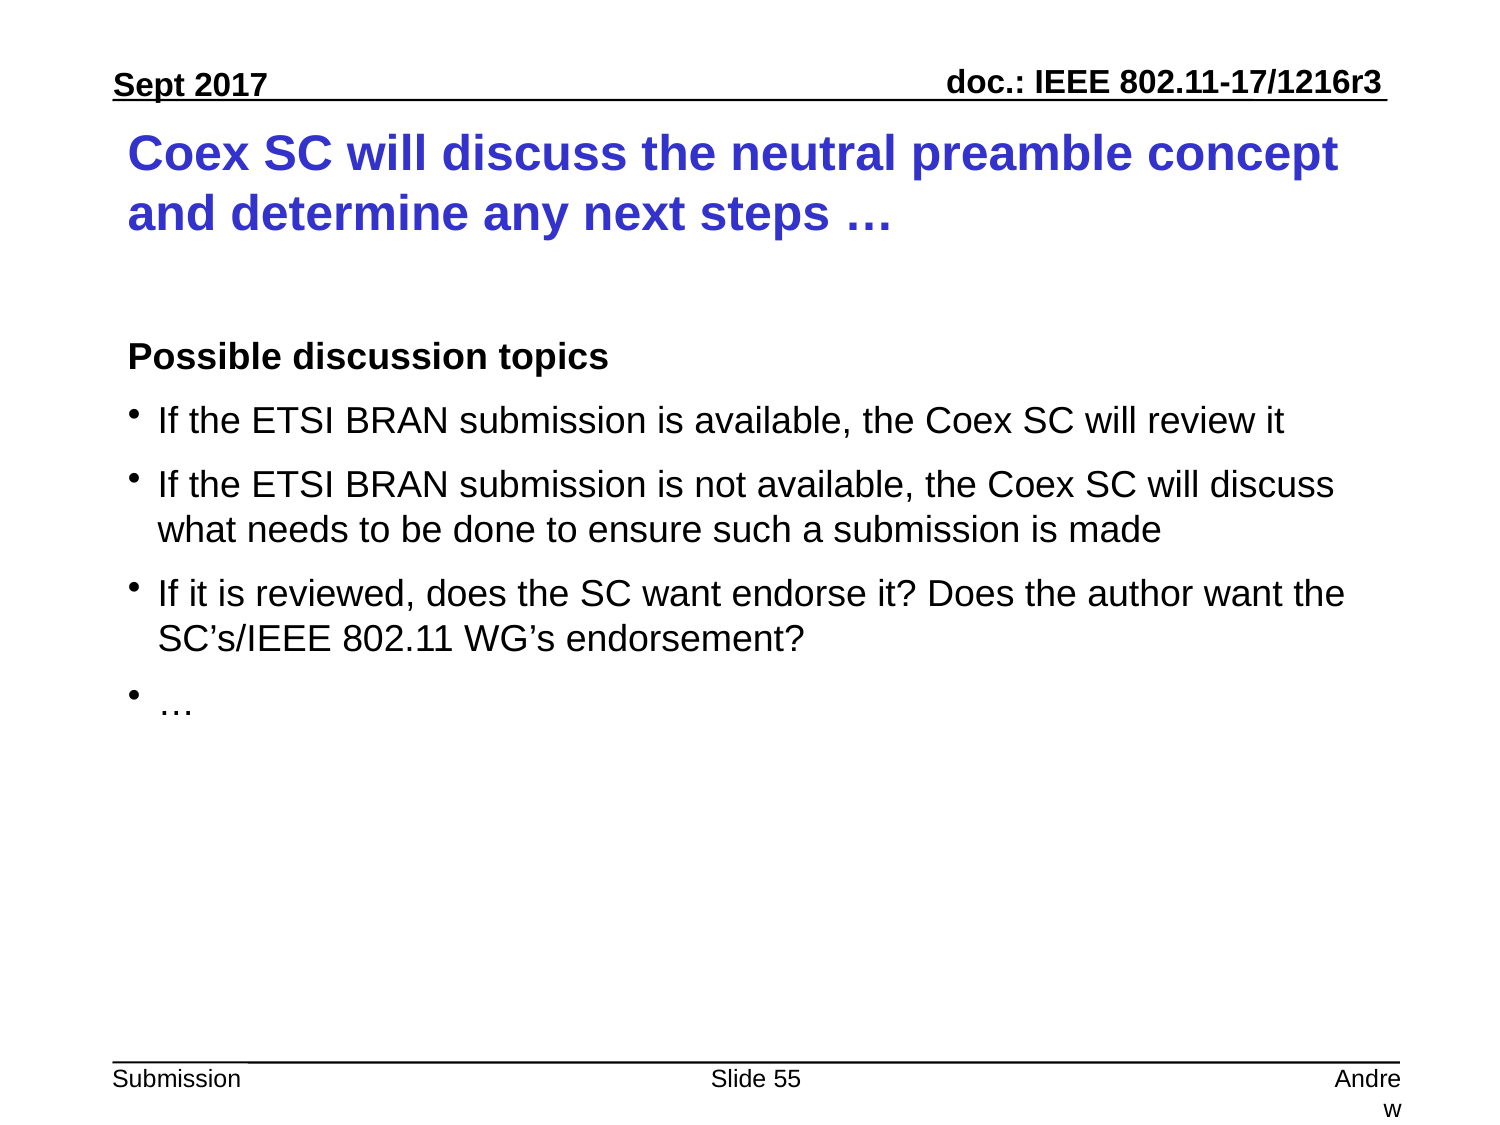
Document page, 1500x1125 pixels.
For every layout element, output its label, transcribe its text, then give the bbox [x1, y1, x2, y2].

slide_number Slide 55 [709, 1061, 803, 1093]
list Possible discussion topics If the ETSI BRAN submission is available, the Coex SC will review it If the ETSI BRAN submission is not available, the Coex SC will discuss what needs to be done to ensure such a submission is made If it is reviewed, does the SC want endorse it? Does the author want the SC’s/IEEE 802.11 WG’s endorsement? … [112, 324, 1388, 1000]
title Coex SC will discuss the neutral preamble concept and determine any next steps … [112, 112, 1388, 288]
footer Andrew Myles, Cisco [1320, 1061, 1402, 1093]
